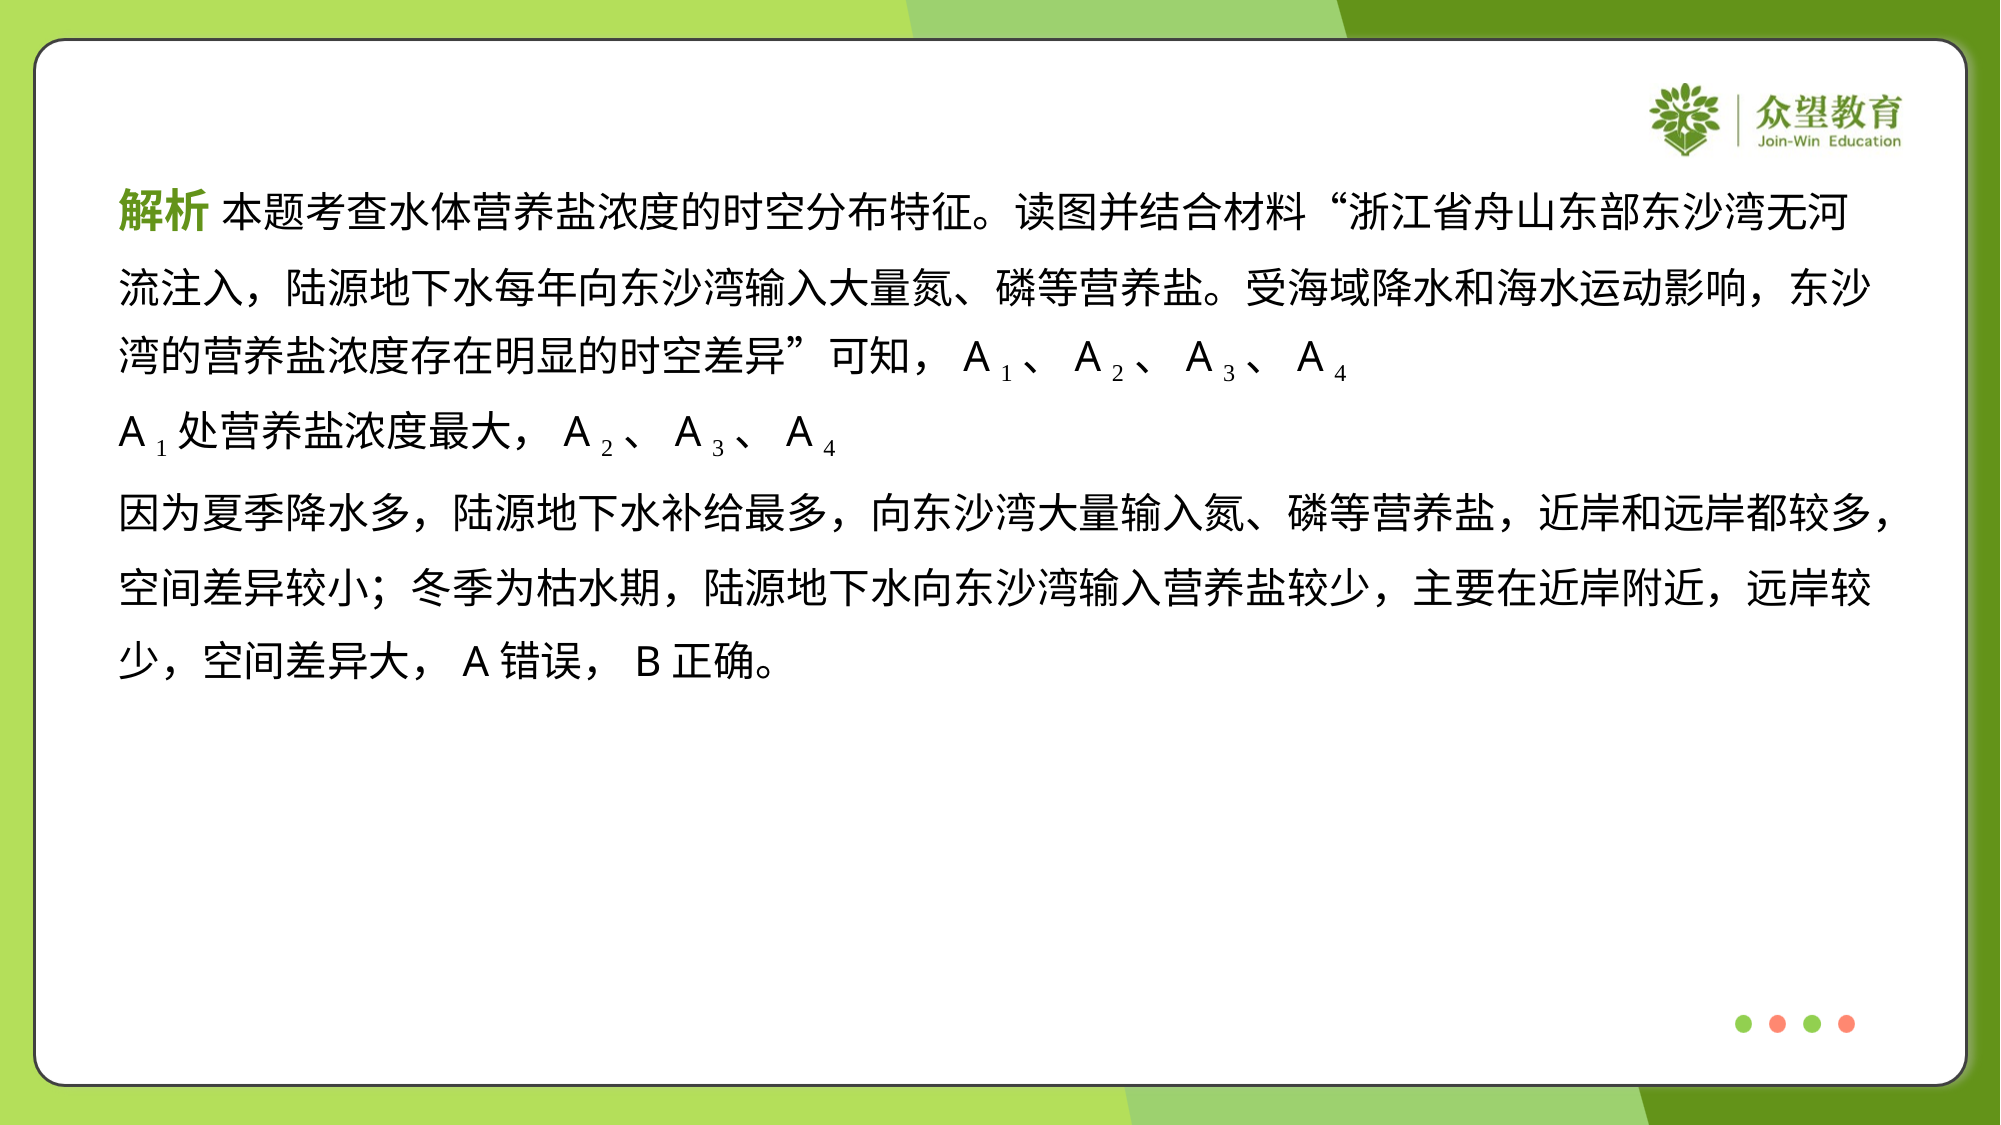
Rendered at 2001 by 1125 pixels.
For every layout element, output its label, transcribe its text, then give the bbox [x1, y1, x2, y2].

picture [0, 0, 2000, 1125]
text_box 解析 本题考查水体营养盐浓度的时空分布特征。读图并结合材料“浙江省舟山东部东沙湾无河 流注入，陆源地下水每年向东沙湾输入大量氮、磷等营养盐。受海域降水和海水运动影响，东沙 湾的营养盐浓度存在明显的时空差异”可知，A 1、A 2、A 3、A 4 四处采样点距离大陆越来越远， A 1处营养盐浓度最大，A 2、A 3、A 4 依次减小，C、D错误。营养盐浓度差异最小的季节是夏季， 因为夏季降水多，陆源地下水补给最多，向东沙湾大量输入氮、磷等营养盐，近岸和远岸都较多， 空间差异较小；冬季为枯水期，陆源地下水向东沙湾输入营养盐较少，主要在近岸附近，远岸较 少，空间差异大，A错误，B正确。 [118, 159, 1883, 677]
